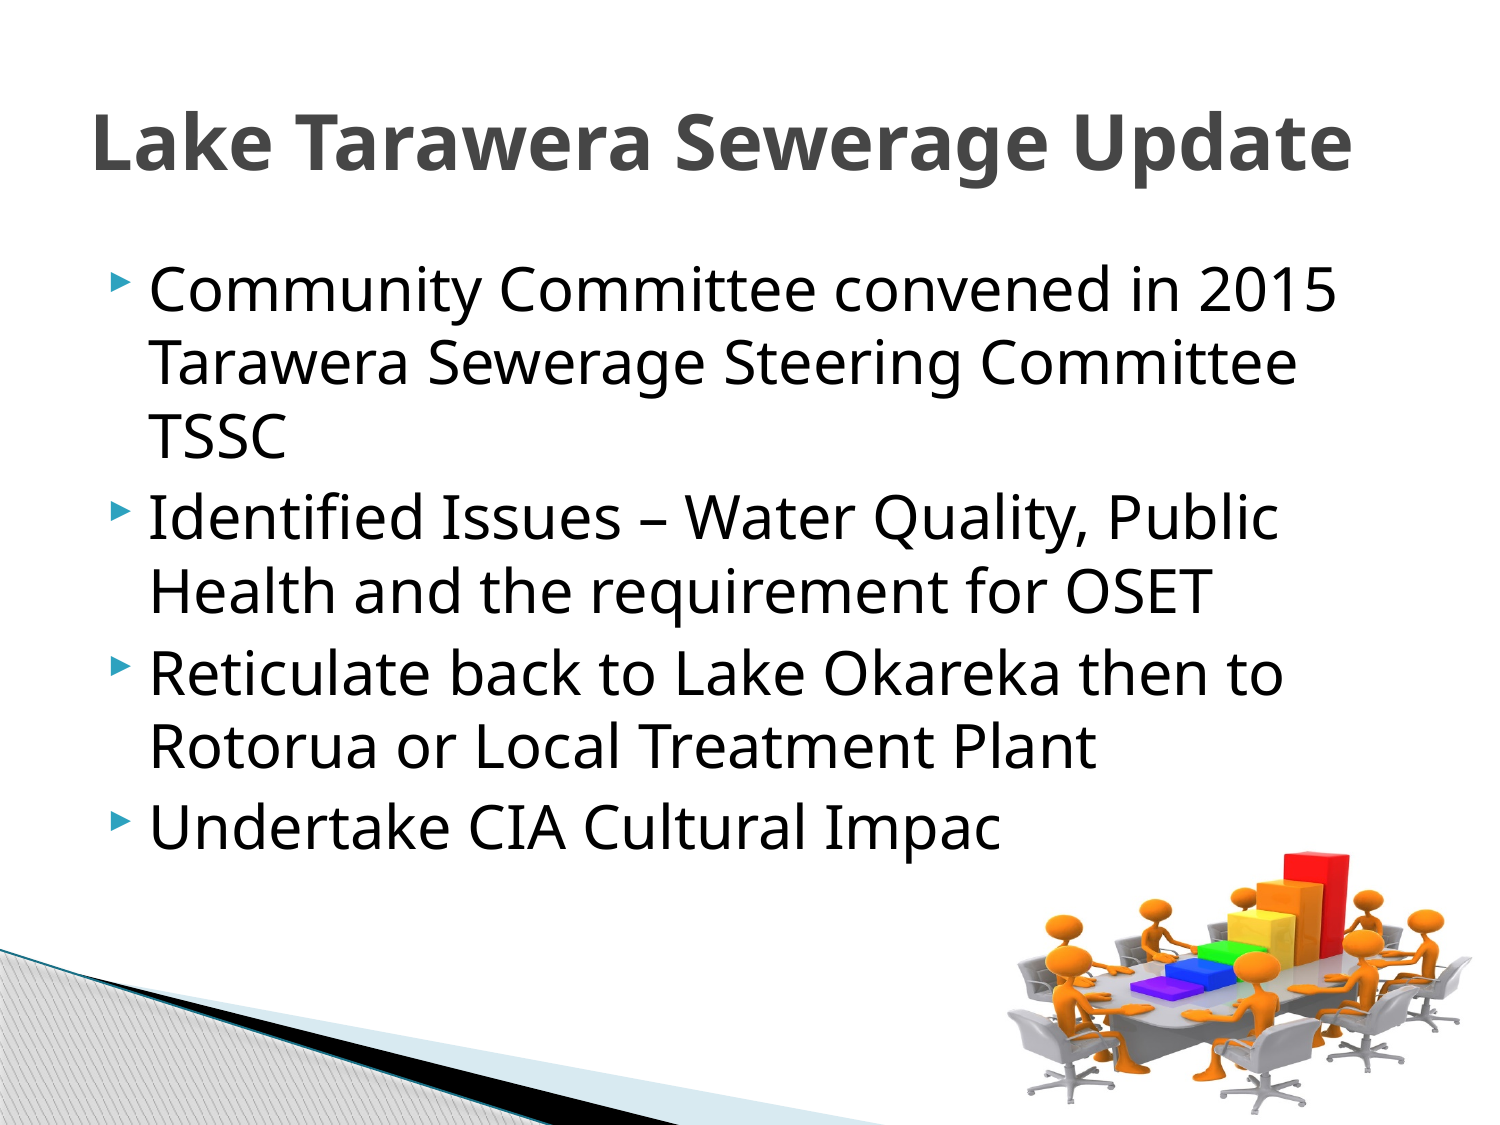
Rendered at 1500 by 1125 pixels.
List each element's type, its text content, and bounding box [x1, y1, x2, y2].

title Lake Tarawera Sewerage Update [75, 45, 1425, 233]
picture [999, 797, 1480, 1125]
list Community Committee convened in 2015 Tarawera Sewerage Steering Committee TSSC Identified Issues – Water Quality, Public Health and the requirement for OSET Reticulate back to Lake Okareka then to Rotorua or Local Treatment Plant Undertake CIA Cultural Impact Assessment [75, 243, 1425, 1088]
